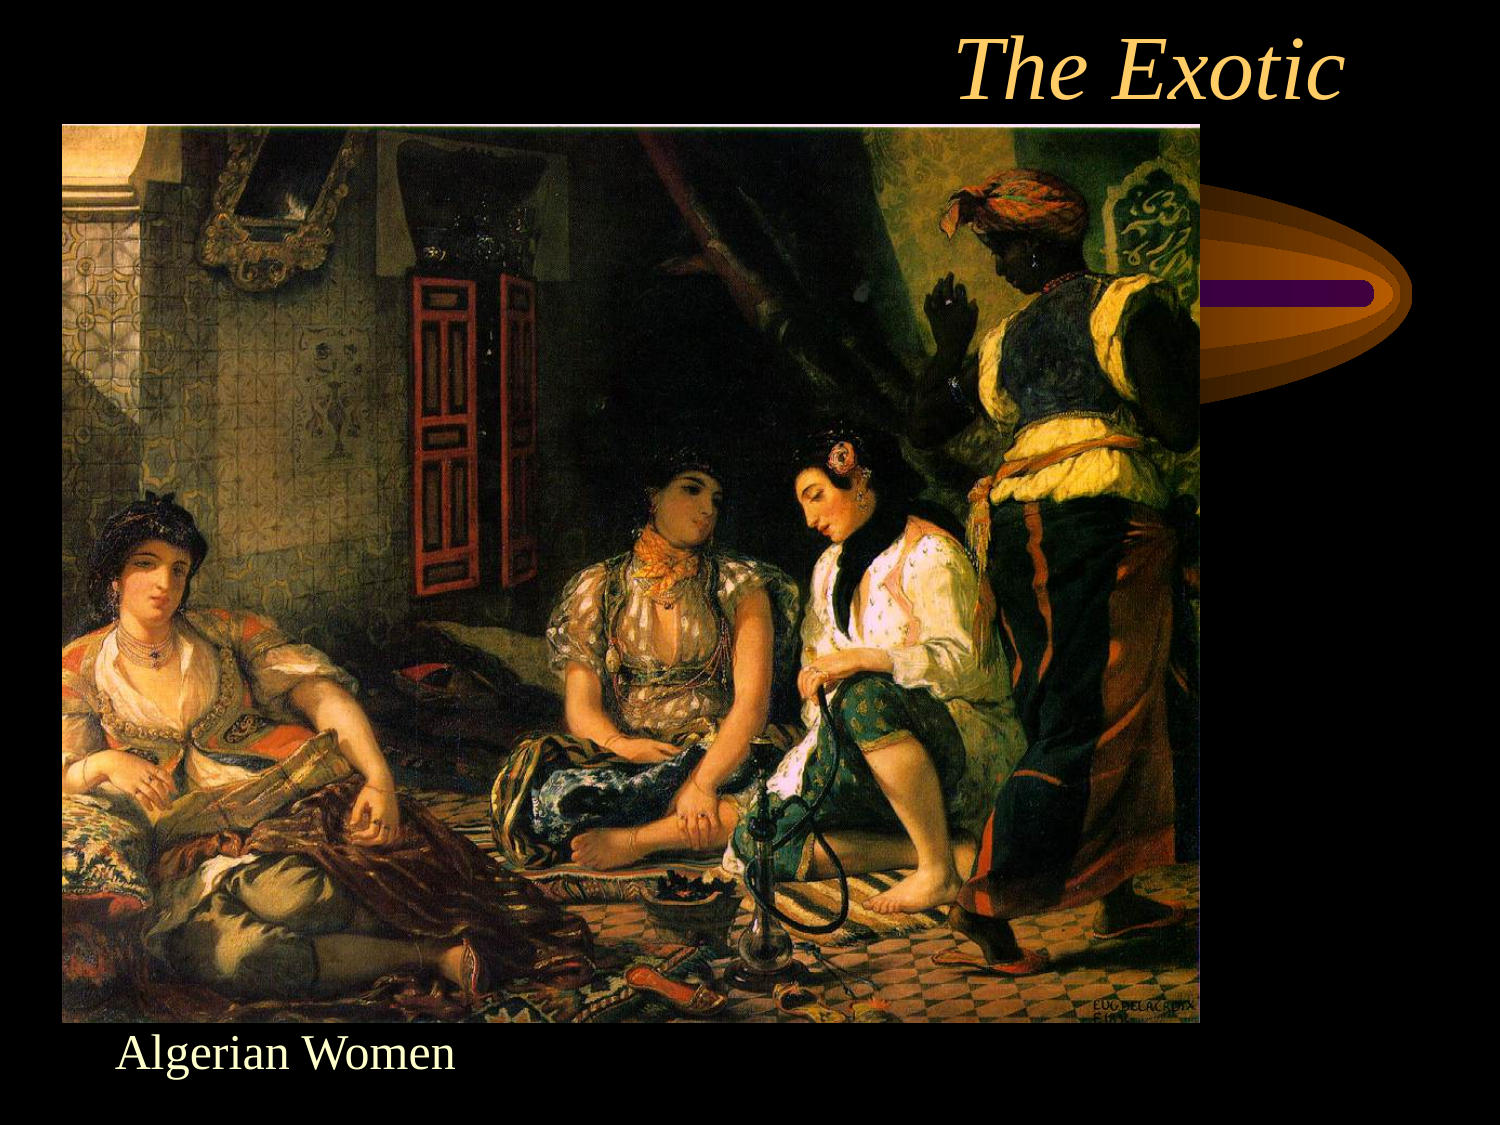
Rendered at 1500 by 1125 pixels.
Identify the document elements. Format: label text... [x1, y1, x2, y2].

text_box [62, 124, 1201, 1088]
title The Exotic [87, 0, 1363, 126]
